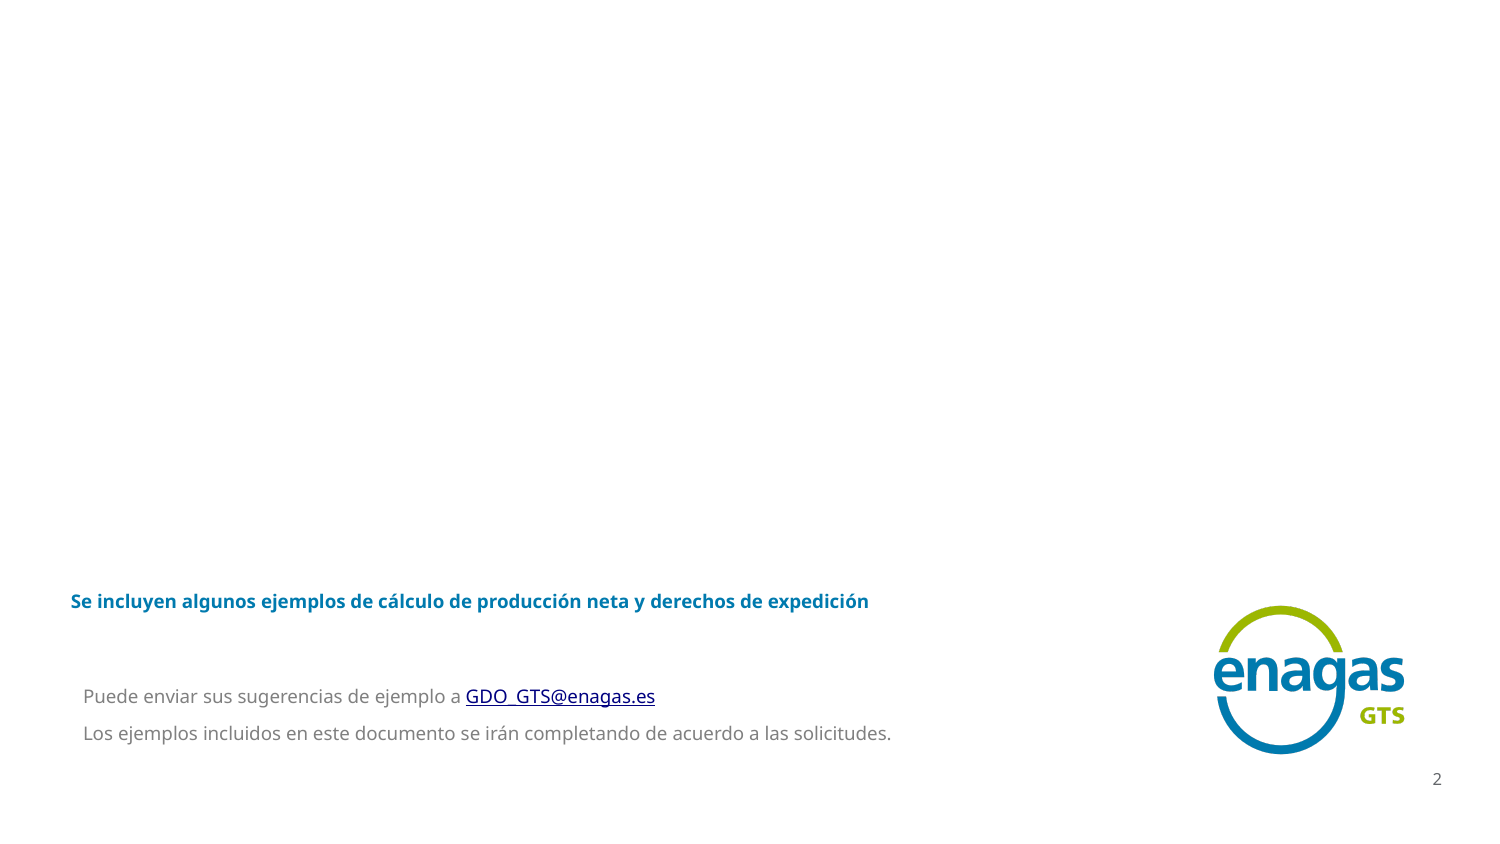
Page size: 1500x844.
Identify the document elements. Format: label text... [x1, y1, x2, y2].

picture [1208, 595, 1410, 765]
text_box 2 [1398, 760, 1477, 795]
text_box Puede enviar sus sugerencias de ejemplo a GDO_GTS@enagas.es Los ejemplos incluidos en este documento se irán completando de acuerdo a las solicitudes. [68, 664, 1197, 752]
text_box Se incluyen algunos ejemplos de cálculo de producción neta y derechos de expedición [56, 581, 1208, 620]
